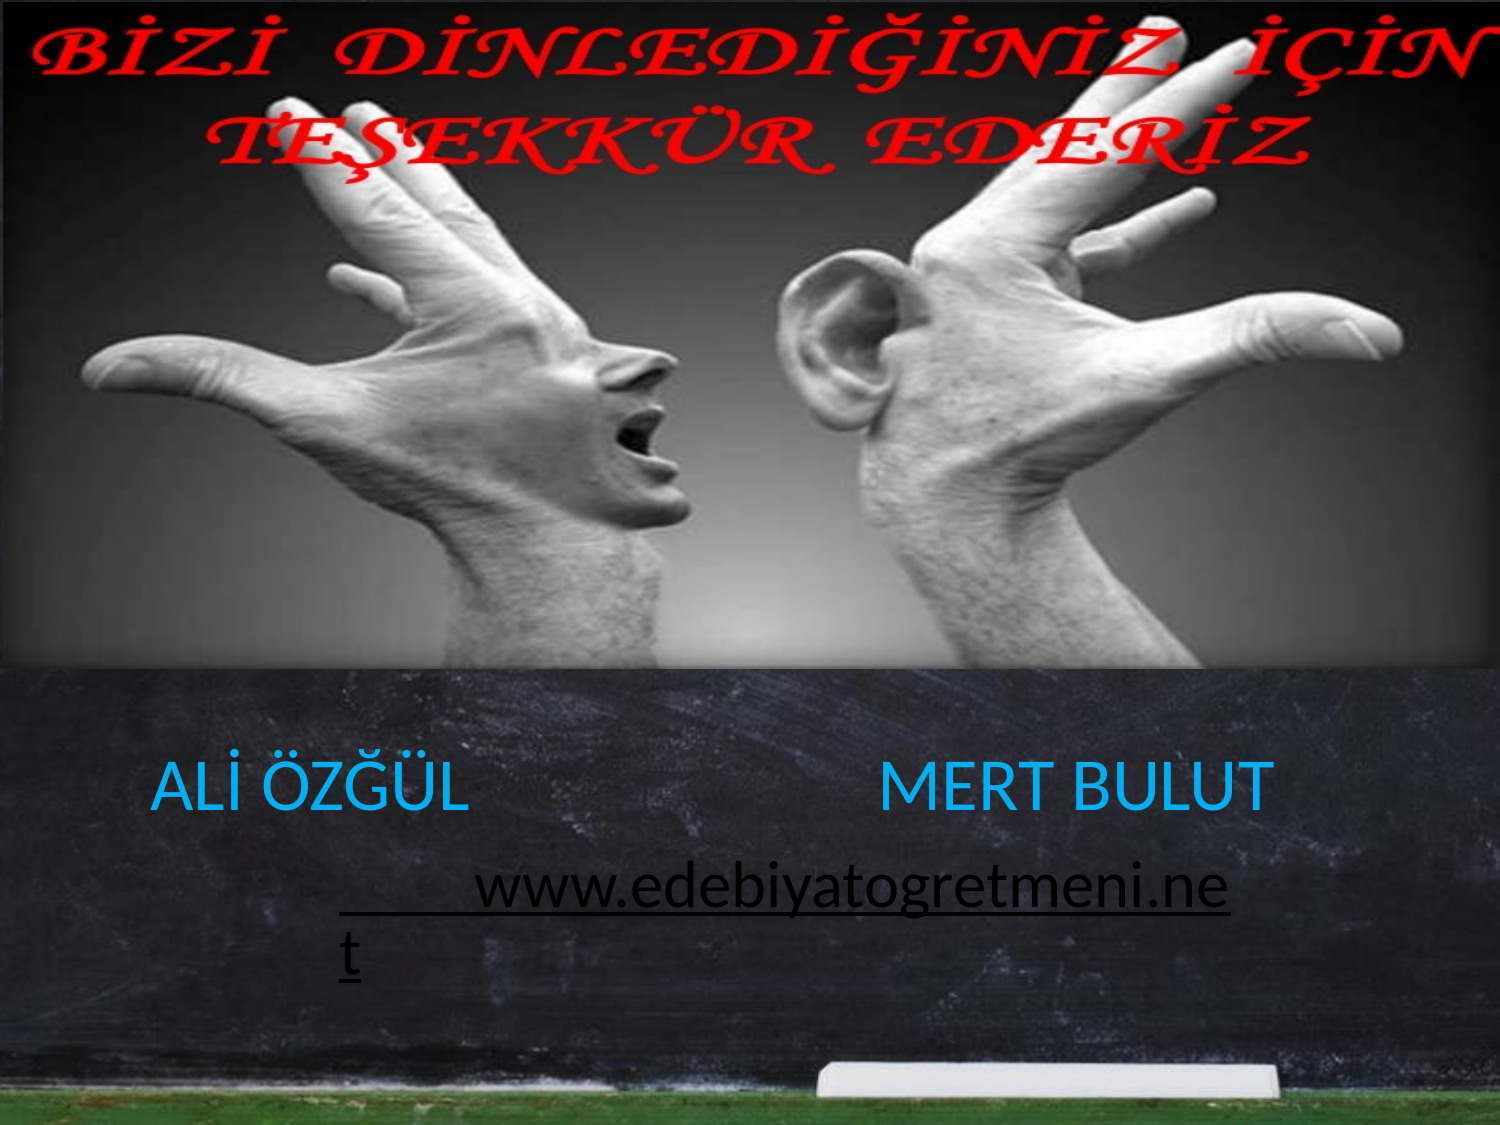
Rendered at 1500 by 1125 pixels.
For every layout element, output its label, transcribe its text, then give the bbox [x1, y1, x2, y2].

text_box ALİ ÖZĞÜL MERT BULUT [135, 727, 1412, 833]
picture [0, 0, 1500, 1125]
text_box www.edebiyatogretmeni.net [324, 833, 1258, 1009]
